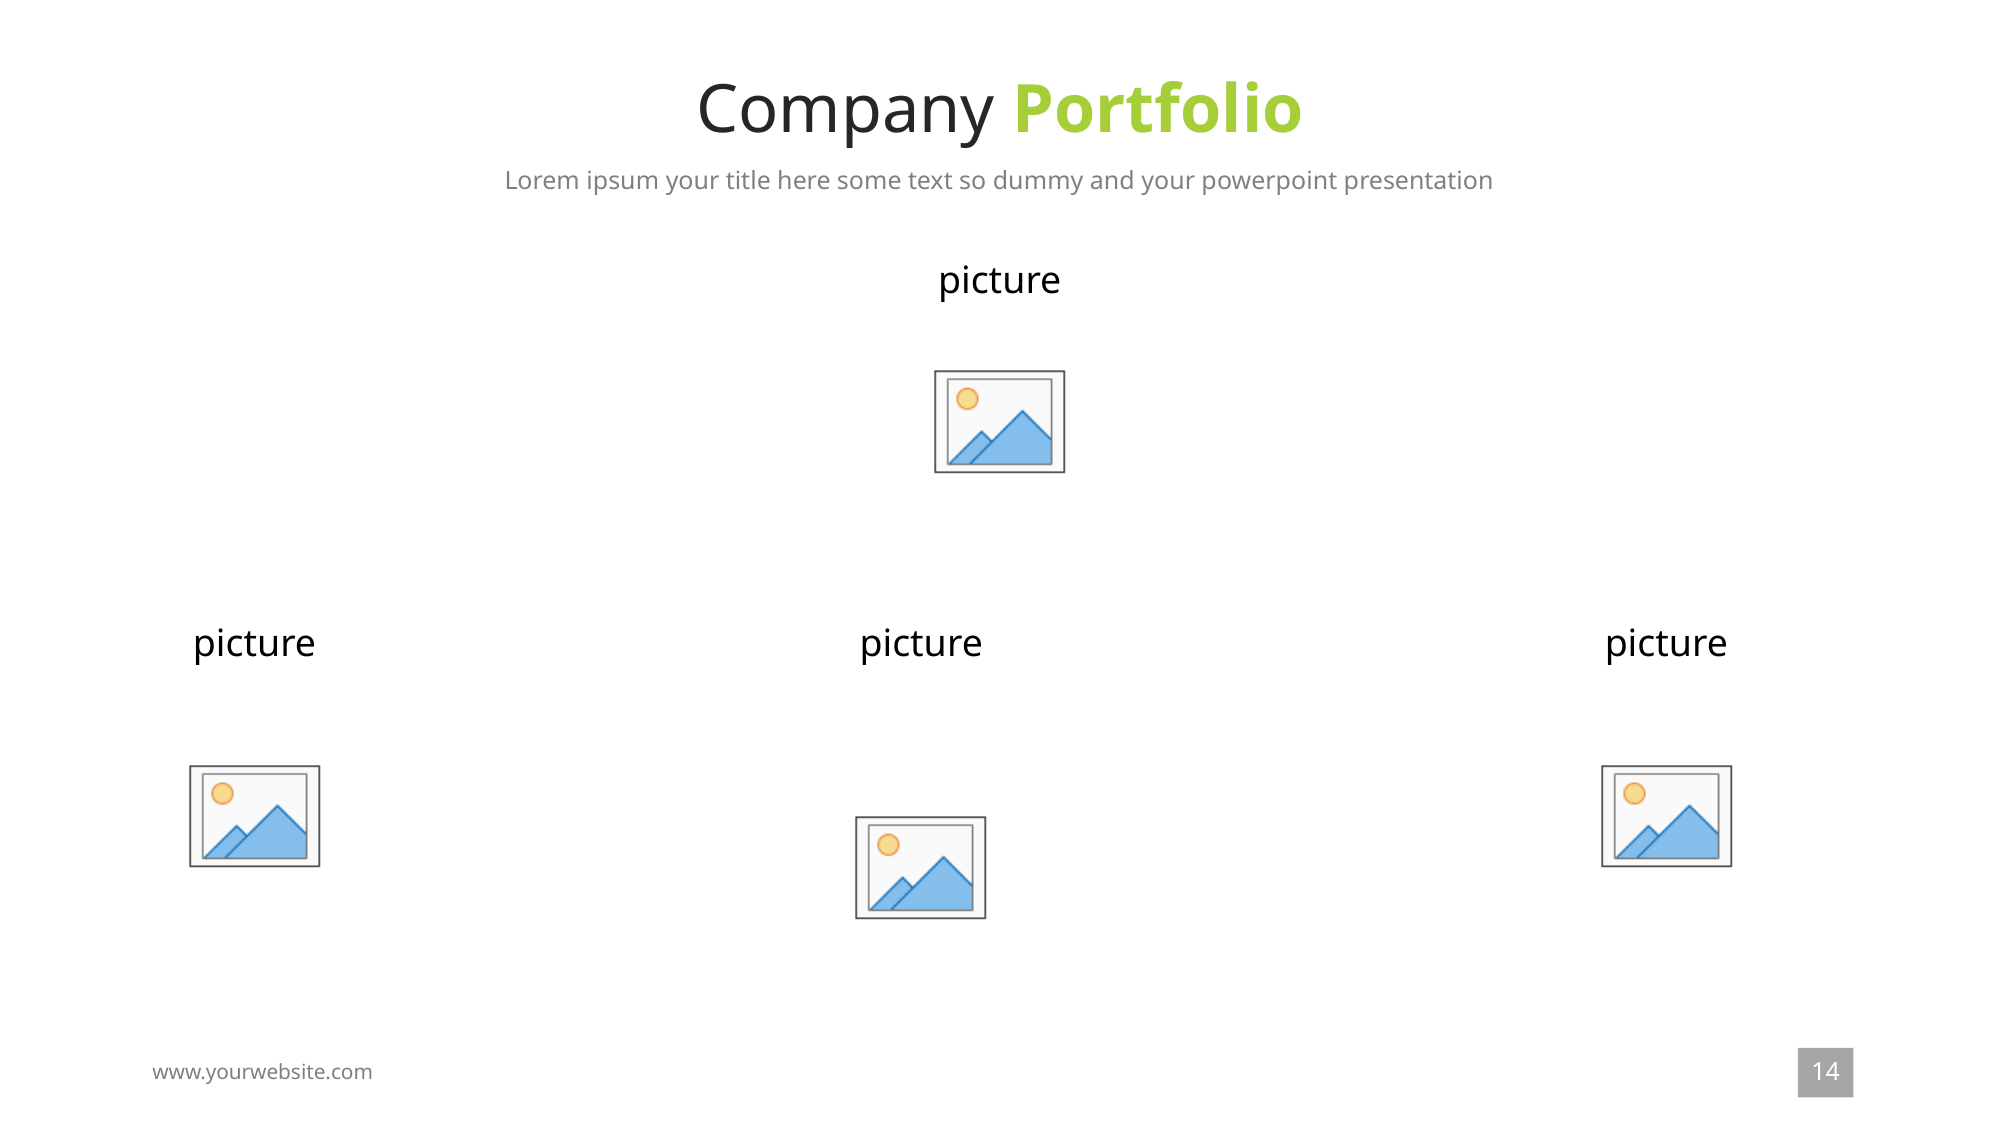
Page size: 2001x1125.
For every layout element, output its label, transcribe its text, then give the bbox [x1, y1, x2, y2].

picture [0, 611, 510, 1022]
picture [526, 611, 1317, 1125]
list Lorem ipsum your title here some text so dummy and your powerpoint presentation [137, 160, 1863, 207]
footer www.yourwebsite.com [137, 1042, 415, 1103]
picture [0, 248, 2000, 596]
title Company Portfolio [137, 55, 1863, 160]
picture [1333, 611, 2000, 1022]
slide_number 14 [1788, 1042, 1863, 1103]
